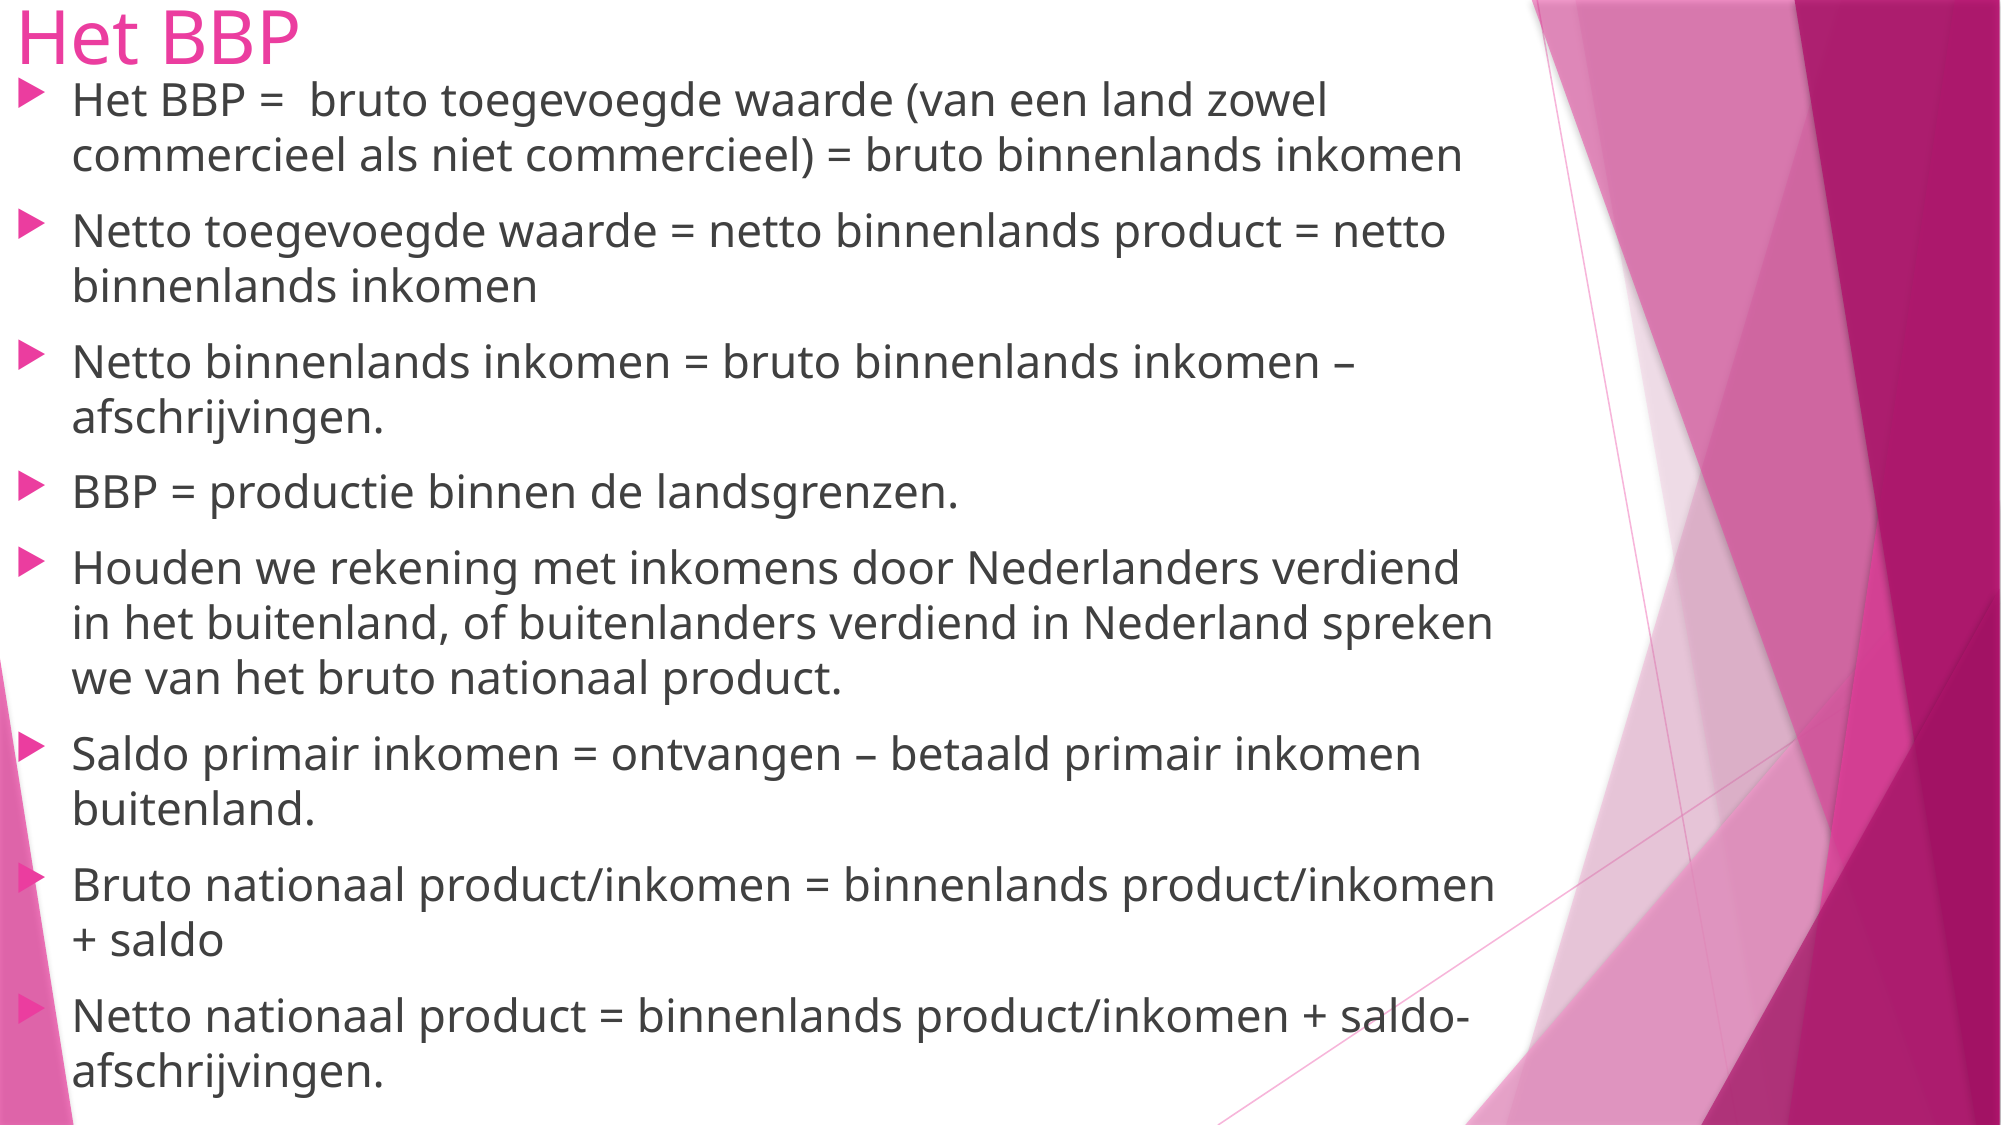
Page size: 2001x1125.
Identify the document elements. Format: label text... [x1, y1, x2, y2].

list Het BBP = bruto toegevoegde waarde (van een land zowel commercieel als niet commercieel) = bruto binnenlands inkomen Netto toegevoegde waarde = netto binnenlands product = netto binnenlands inkomen Netto binnenlands inkomen = bruto binnenlands inkomen – afschrijvingen. BBP = productie binnen de landsgrenzen. Houden we rekening met inkomens door Nederlanders verdiend in het buitenland, of buitenlanders verdiend in Nederland spreken we van het bruto nationaal product. Saldo primair inkomen = ontvangen – betaald primair inkomen buitenland. Bruto nationaal product/inkomen = binnenlands product/inkomen + saldo Netto nationaal product = binnenlands product/inkomen + saldo- afschrijvingen. [0, 63, 1522, 991]
title Het BBP [0, 0, 1522, 63]
